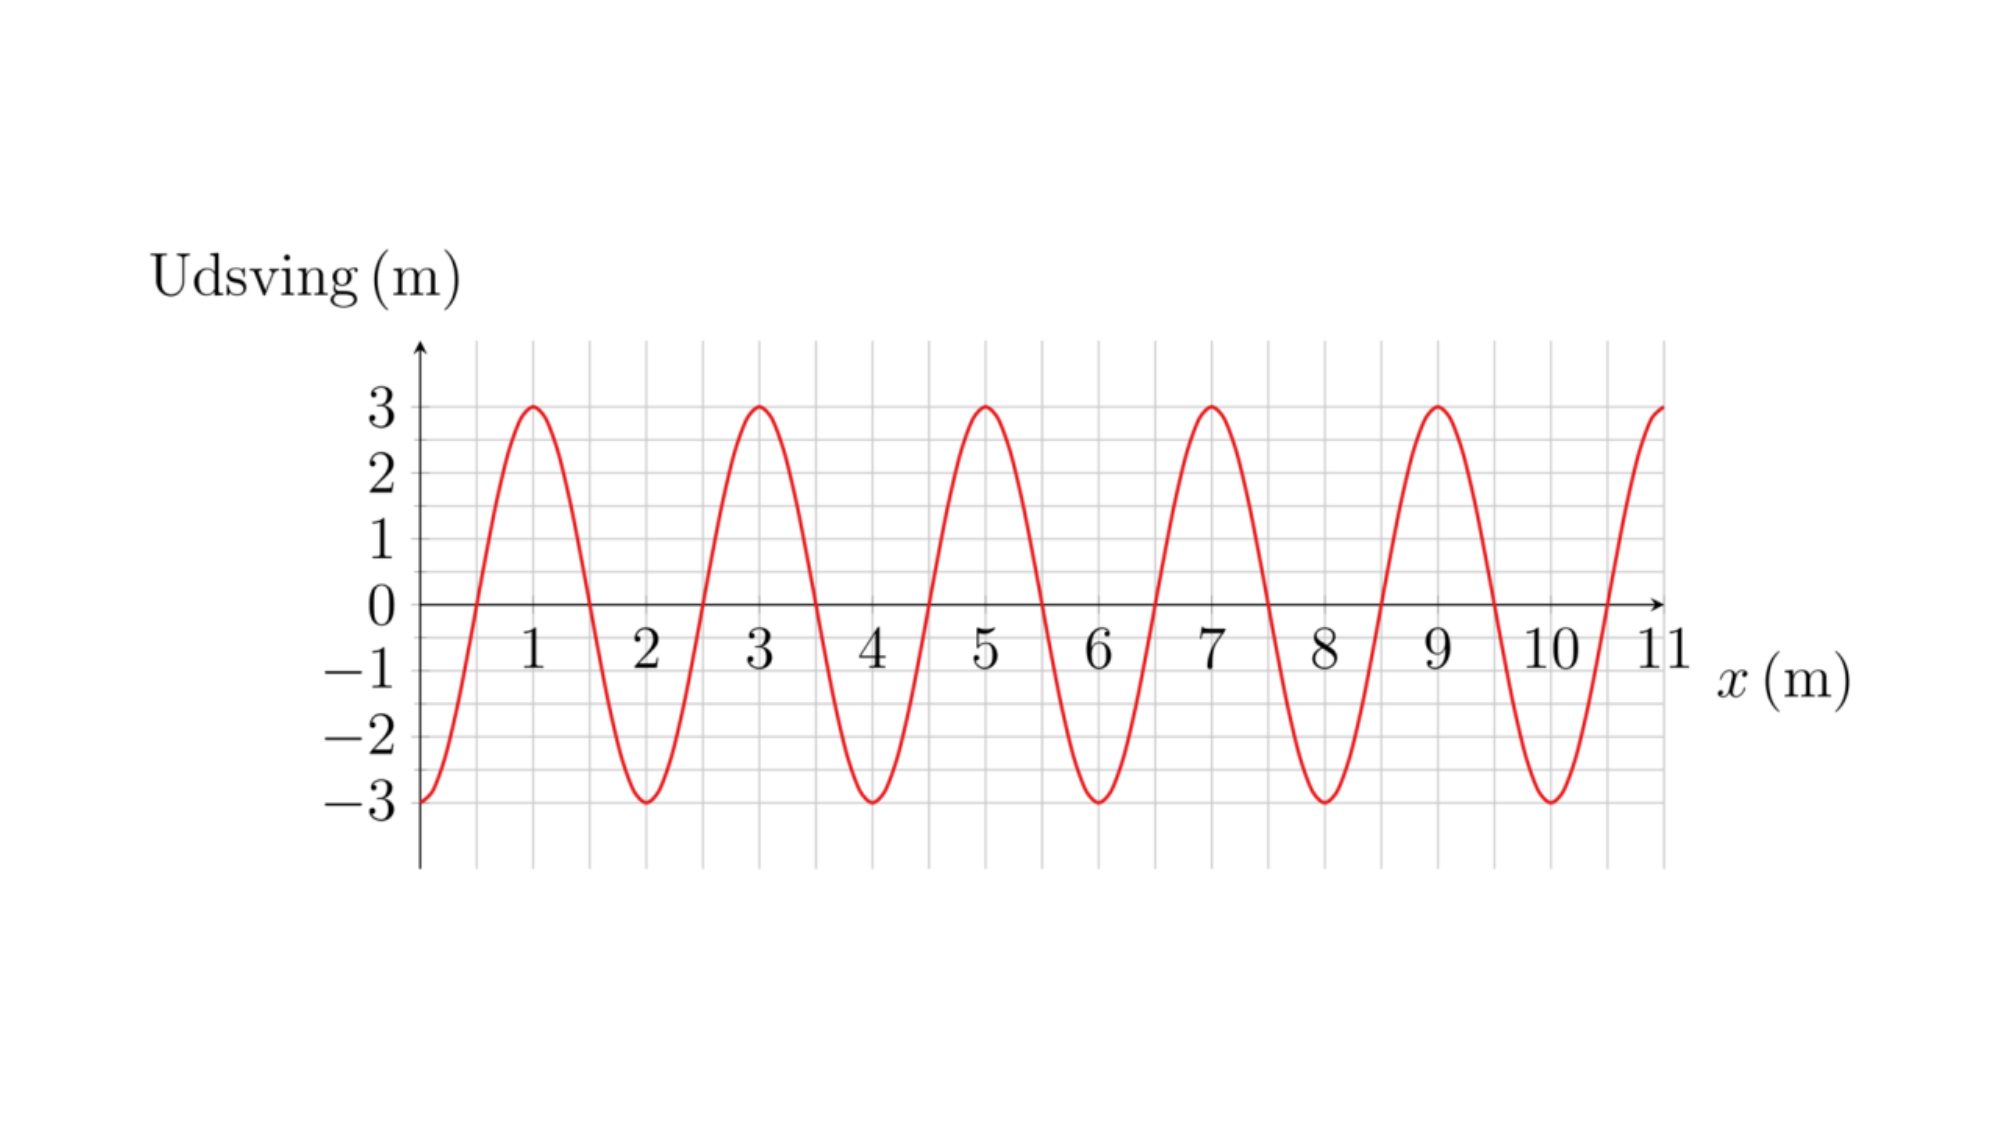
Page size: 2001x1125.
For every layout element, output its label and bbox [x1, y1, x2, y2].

picture [142, 241, 1858, 884]
